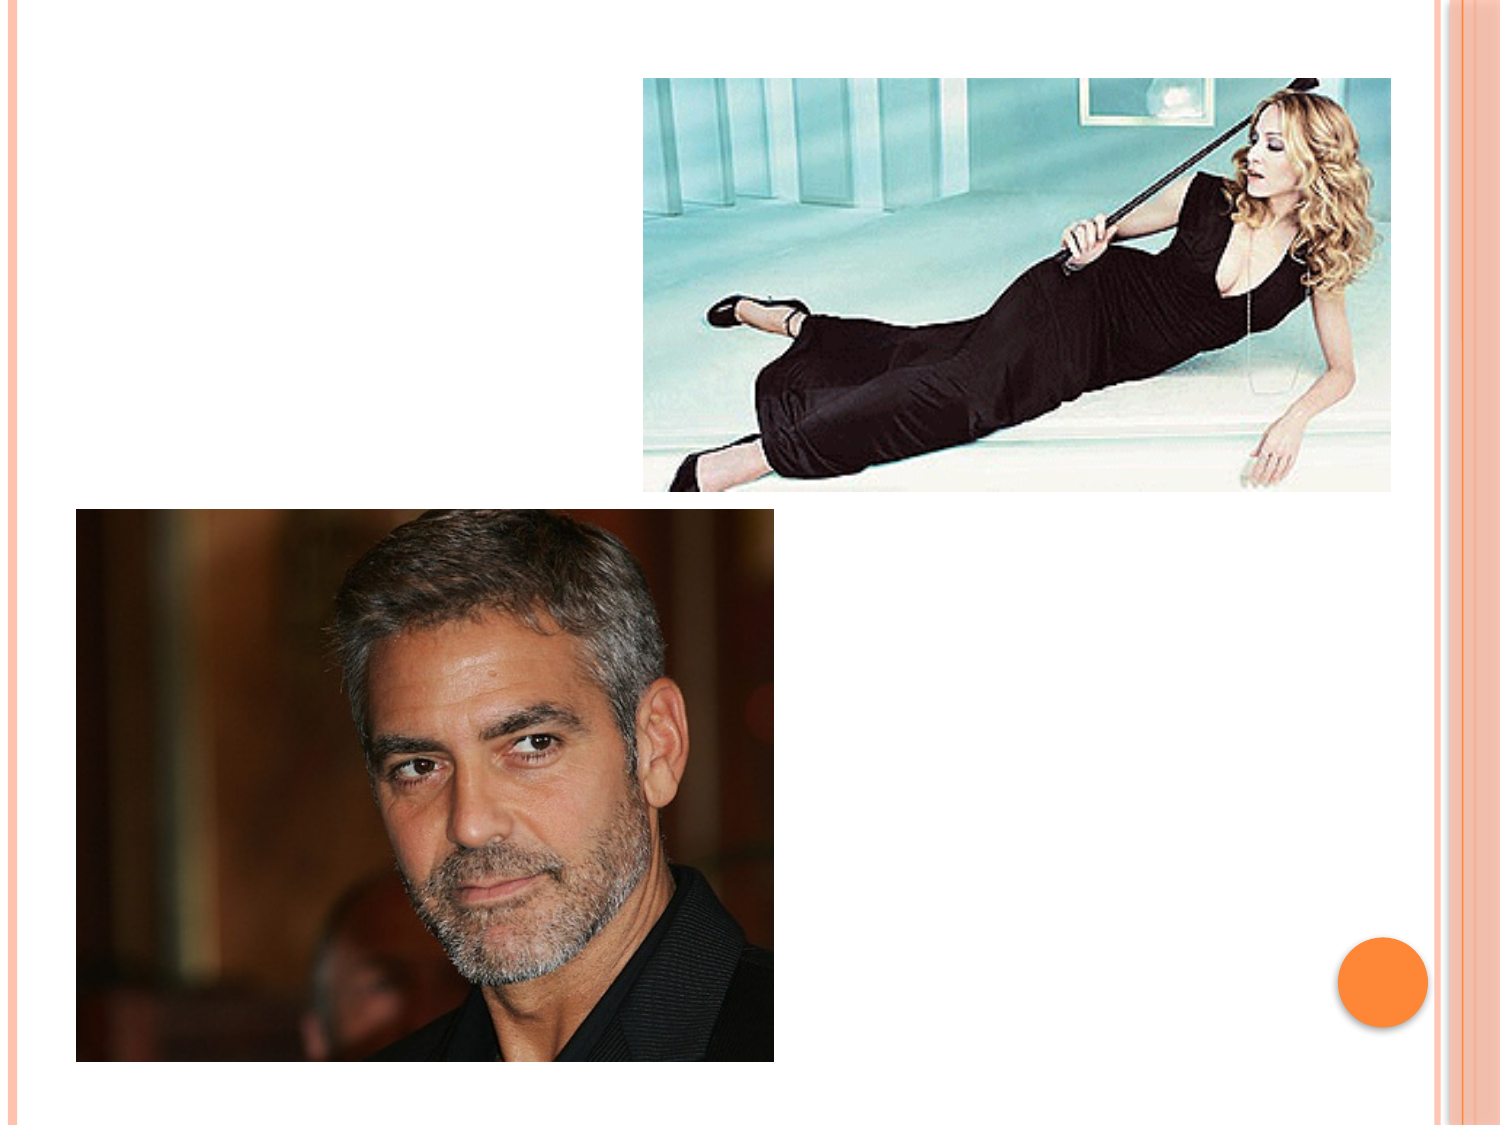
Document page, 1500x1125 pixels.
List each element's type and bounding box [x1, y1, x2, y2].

picture [643, 77, 1391, 493]
picture [76, 509, 775, 1063]
